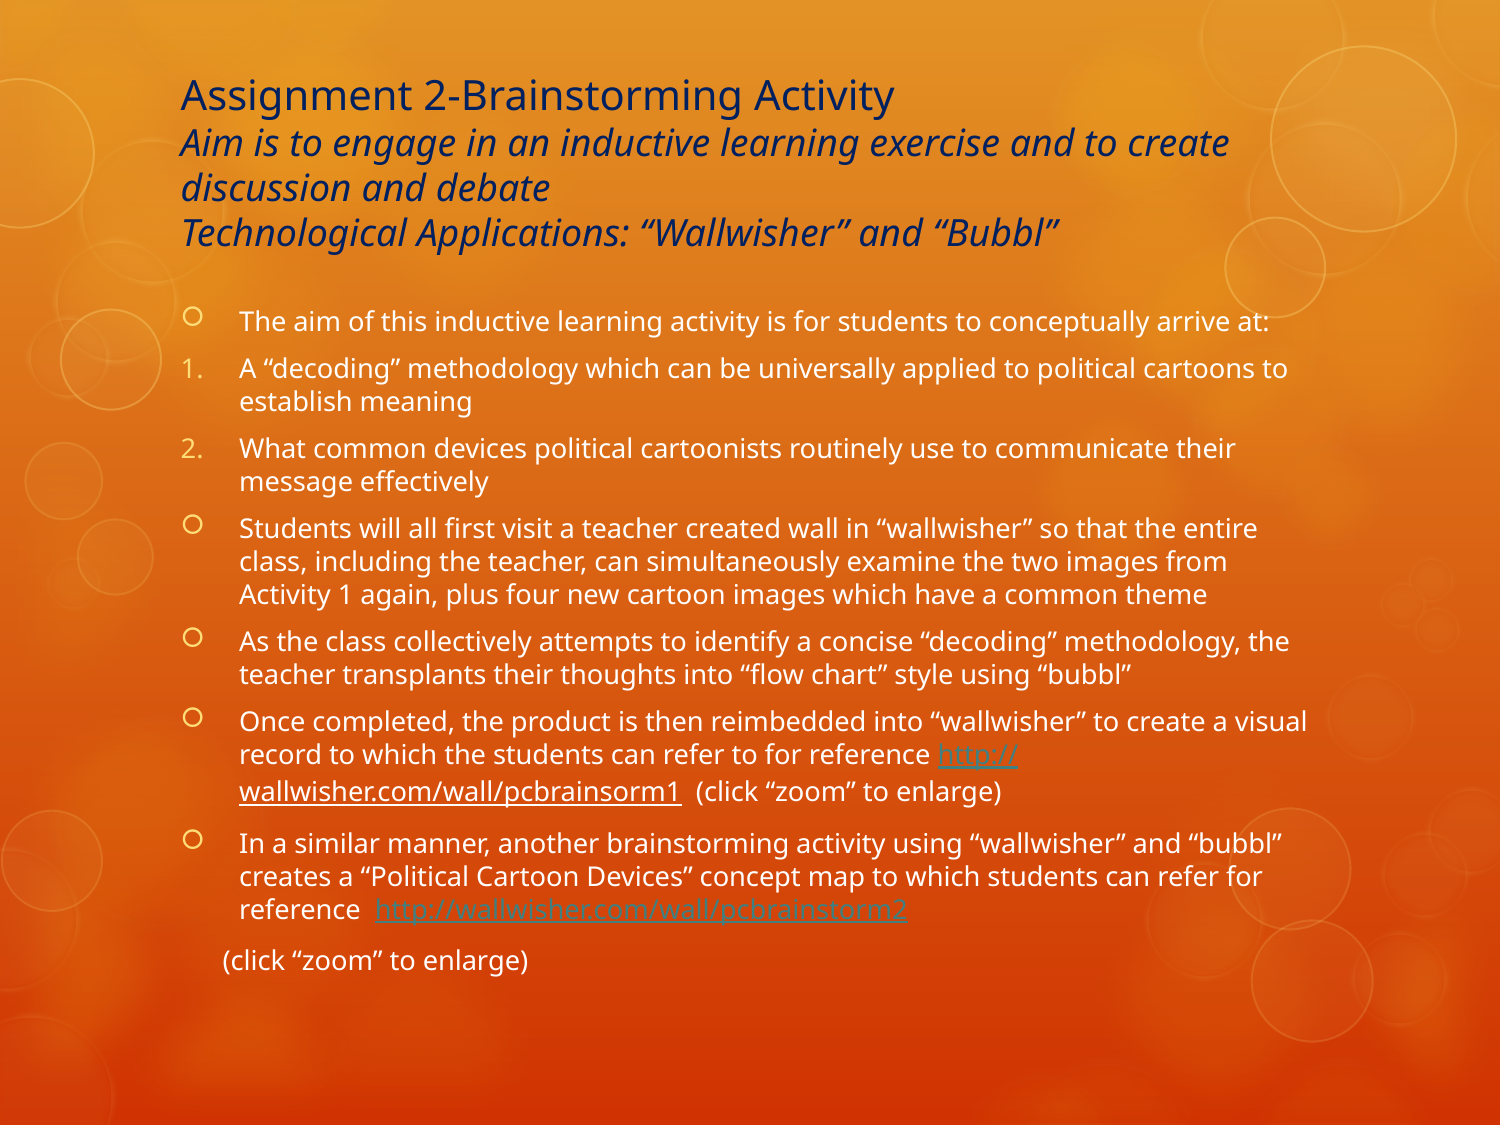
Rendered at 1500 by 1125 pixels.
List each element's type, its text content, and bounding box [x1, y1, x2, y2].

title Assignment 2-Brainstorming Activity Aim is to engage in an inductive learning exercise and to create discussion and debate Technological Applications: “Wallwisher” and “Bubbl” [165, 110, 1335, 263]
list The aim of this inductive learning activity is for students to conceptually arrive at: A “decoding” methodology which can be universally applied to political cartoons to establish meaning What common devices political cartoonists routinely use to communicate their message effectively Students will all first visit a teacher created wall in “wallwisher” so that the entire class, including the teacher, can simultaneously examine the two images from Activity 1 again, plus four new cartoon images which have a common theme As the class collectively attempts to identify a concise “decoding” methodology, the teacher transplants their thoughts into “flow chart” style using “bubbl” Once completed, the product is then reimbedded into “wallwisher” to create a visual record to which the students can refer to for reference http://wallwisher.com/wall/pcbrainsorm1 (click “zoom” to enlarge) In a similar manner, another brainstorming activity using “wallwisher” and “bubbl” creates a “Political Cartoon Devices” concept map to which students can refer for reference http://wallwisher.com/wall/pcbrainstorm2 (click “zoom” to enlarge) [165, 296, 1335, 988]
